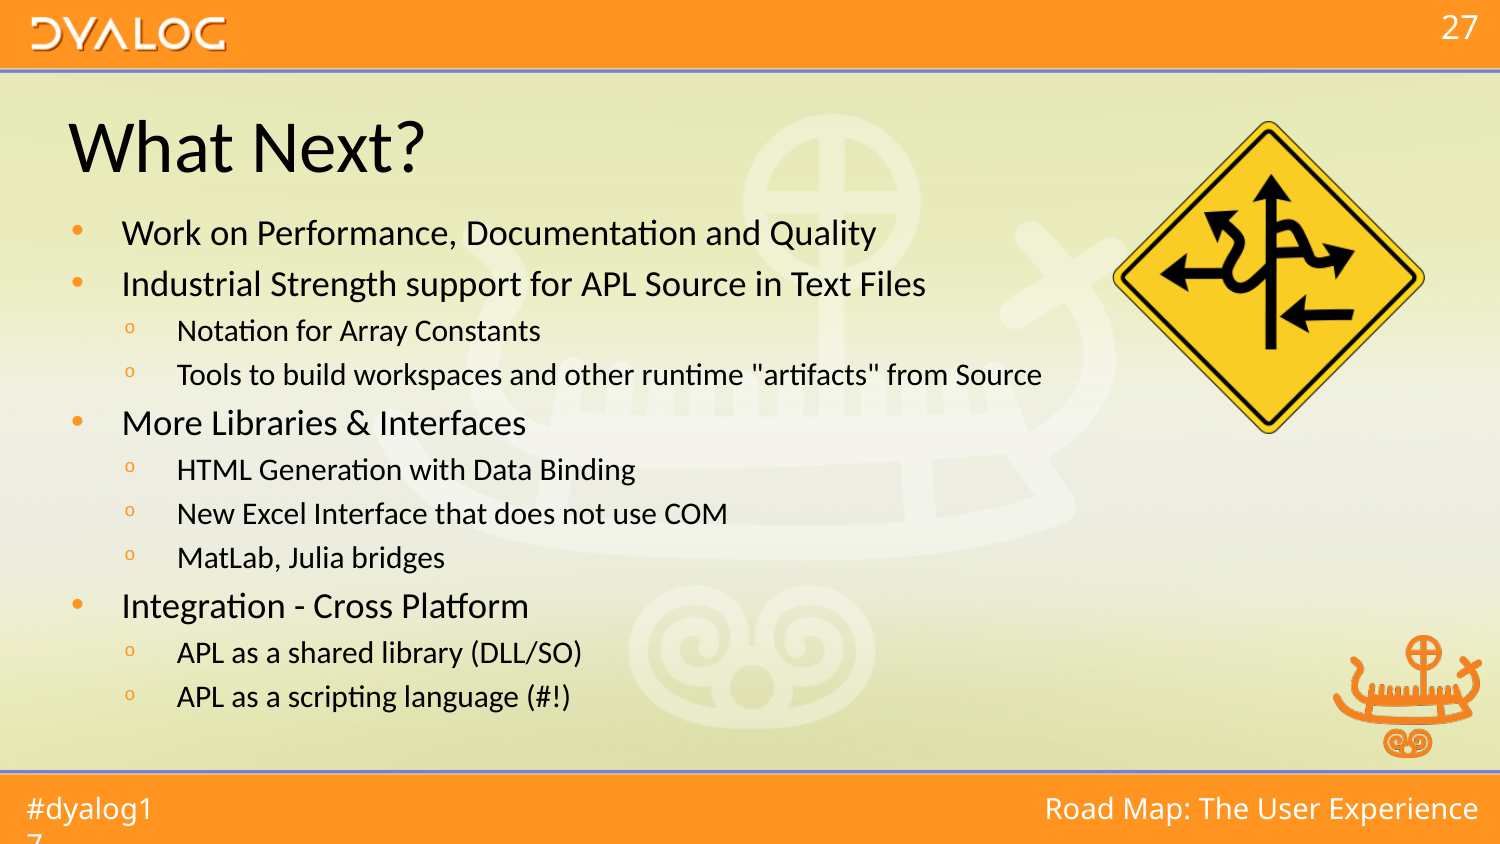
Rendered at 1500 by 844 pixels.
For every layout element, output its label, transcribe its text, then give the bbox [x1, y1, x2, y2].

list Work on Performance, Documentation and Quality Industrial Strength support for APL Source in Text Files Notation for Array Constants Tools to build workspaces and other runtime "artifacts" from Source More Libraries & Interfaces HTML Generation with Data Binding New Excel Interface that does not use COM MatLab, Julia bridges Integration - Cross Platform APL as a shared library (DLL/SO) APL as a scripting language (#!) [56, 200, 1069, 758]
title What Next? [53, 94, 1425, 192]
picture [0, 0, 1500, 844]
